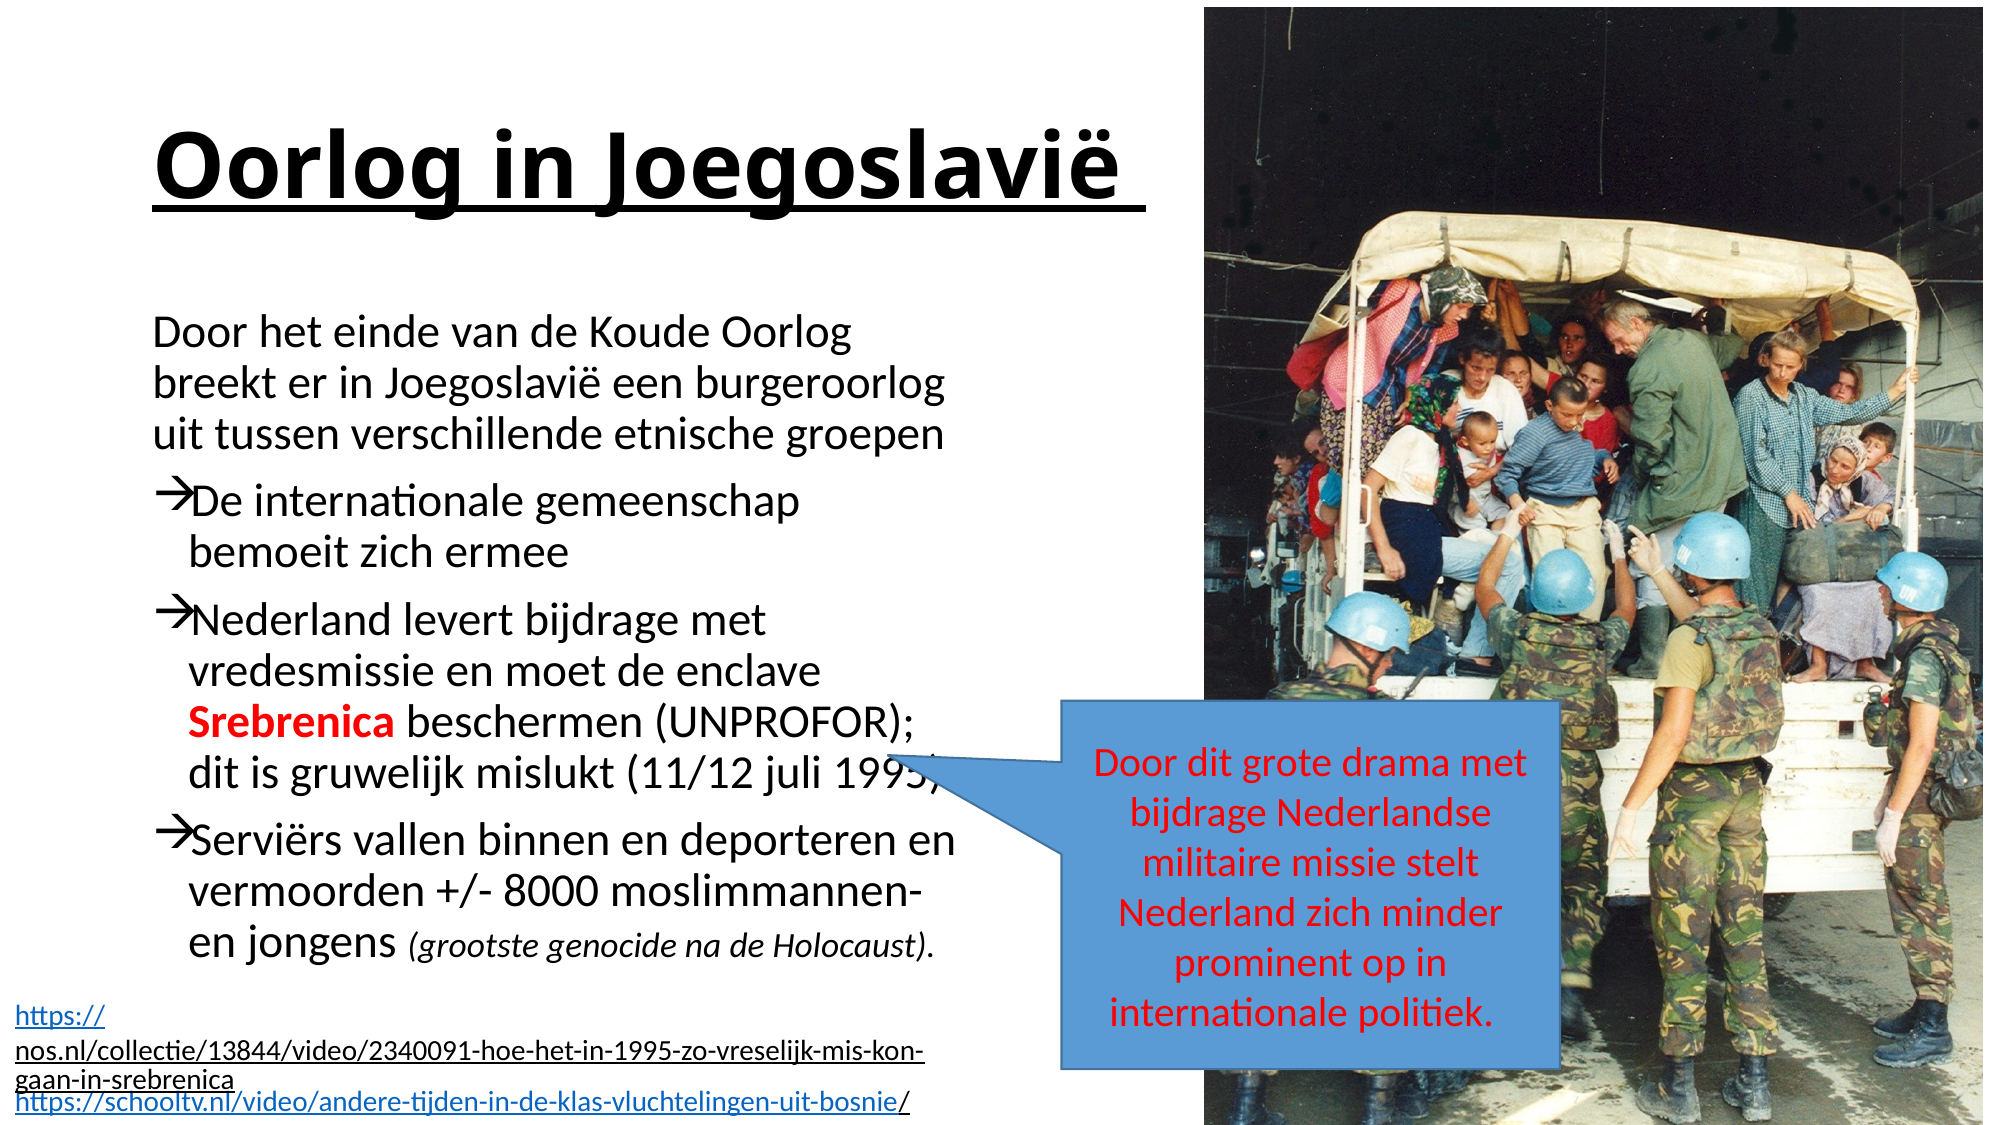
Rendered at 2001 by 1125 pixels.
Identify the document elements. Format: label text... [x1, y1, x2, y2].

list Door het einde van de Koude Oorlog breekt er in Joegoslavië een burgeroorlog uit tussen verschillende etnische groepen De internationale gemeenschap bemoeit zich ermee Nederland levert bijdrage met vredesmissie en moet de enclave Srebrenica beschermen (UNPROFOR); dit is gruwelijk mislukt (11/12 juli 1995) Serviërs vallen binnen en deporteren en vermoorden +/- 8000 moslimmannen- en jongens (grootste genocide na de Holocaust). [137, 299, 988, 1014]
picture [1204, 7, 1983, 1125]
title Oorlog in Joegoslavië [137, 59, 1204, 278]
text_box https://nos.nl/collectie/13844/video/2340091-hoe-het-in-1995-zo-vreselijk-mis-kon-gaan-in-srebrenica [0, 988, 943, 1109]
text_box Door dit grote drama met bijdrage Nederlandse militaire missie stelt Nederland zich minder prominent op in internationale politiek. [886, 699, 1204, 1071]
text_box https://schooltv.nl/video/andere-tijden-in-de-klas-vluchtelingen-uit-bosnie/ [0, 1074, 1000, 1125]
